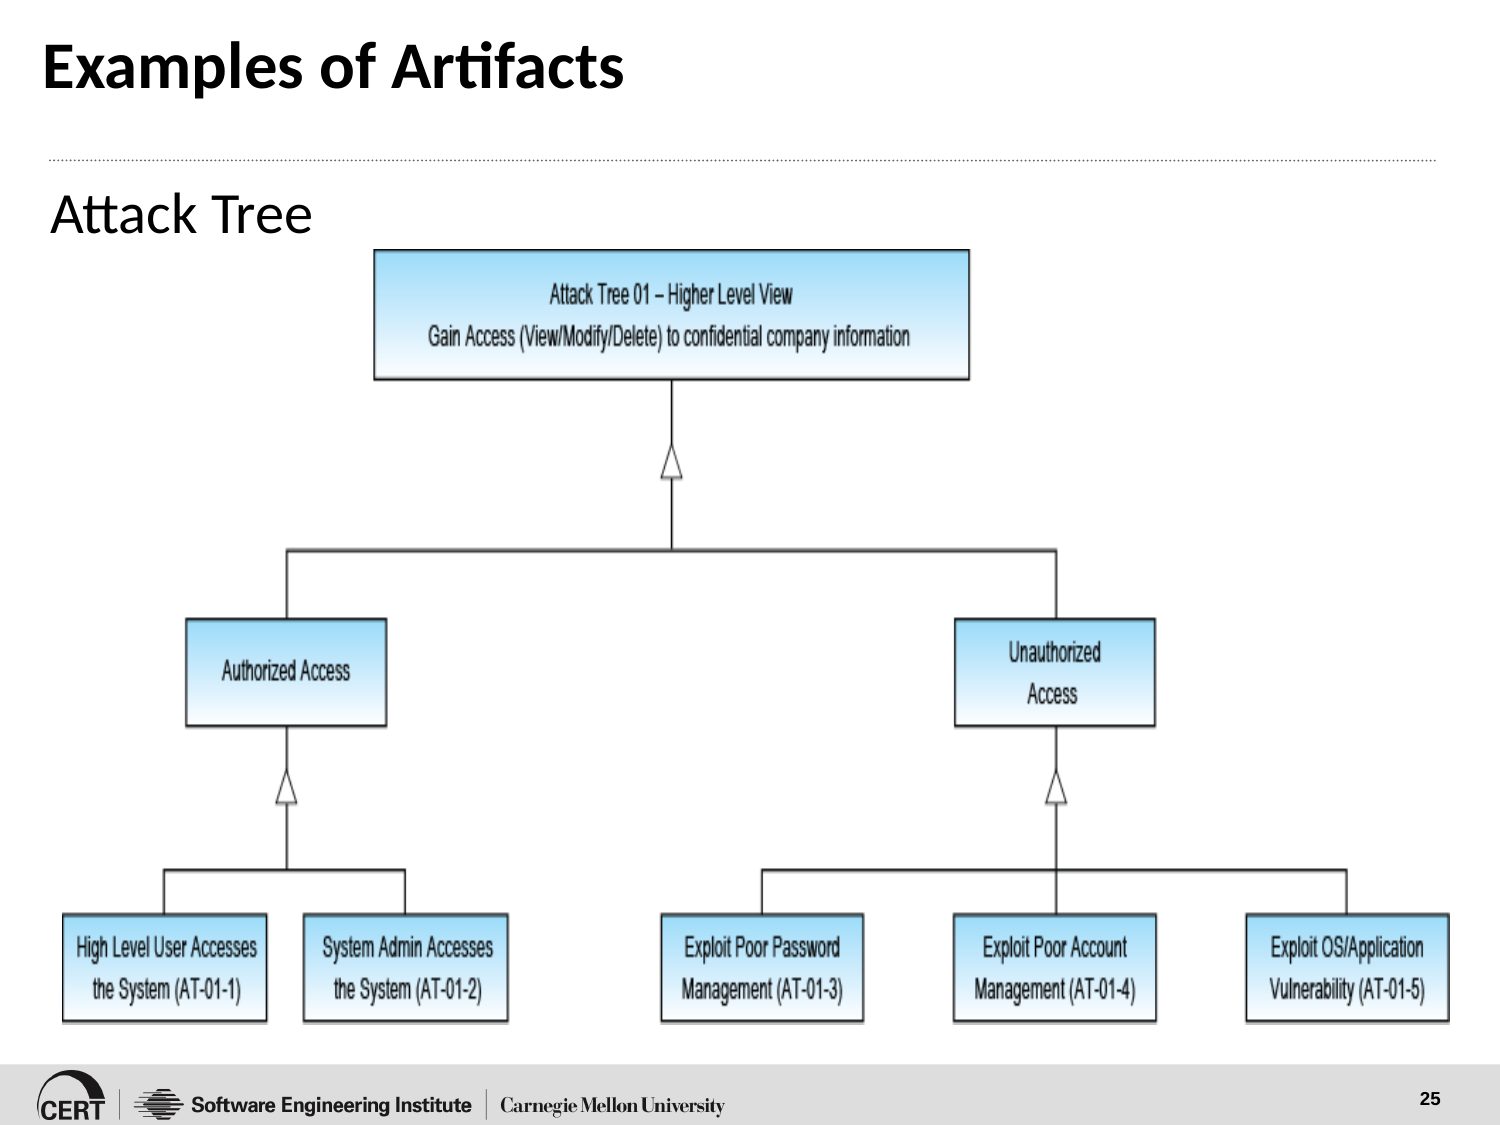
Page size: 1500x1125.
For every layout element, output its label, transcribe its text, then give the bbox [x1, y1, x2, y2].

picture [62, 249, 1451, 1026]
title Examples of Artifacts [42, 37, 1434, 155]
text_box Attack Tree [50, 174, 975, 225]
picture [37, 1069, 725, 1122]
